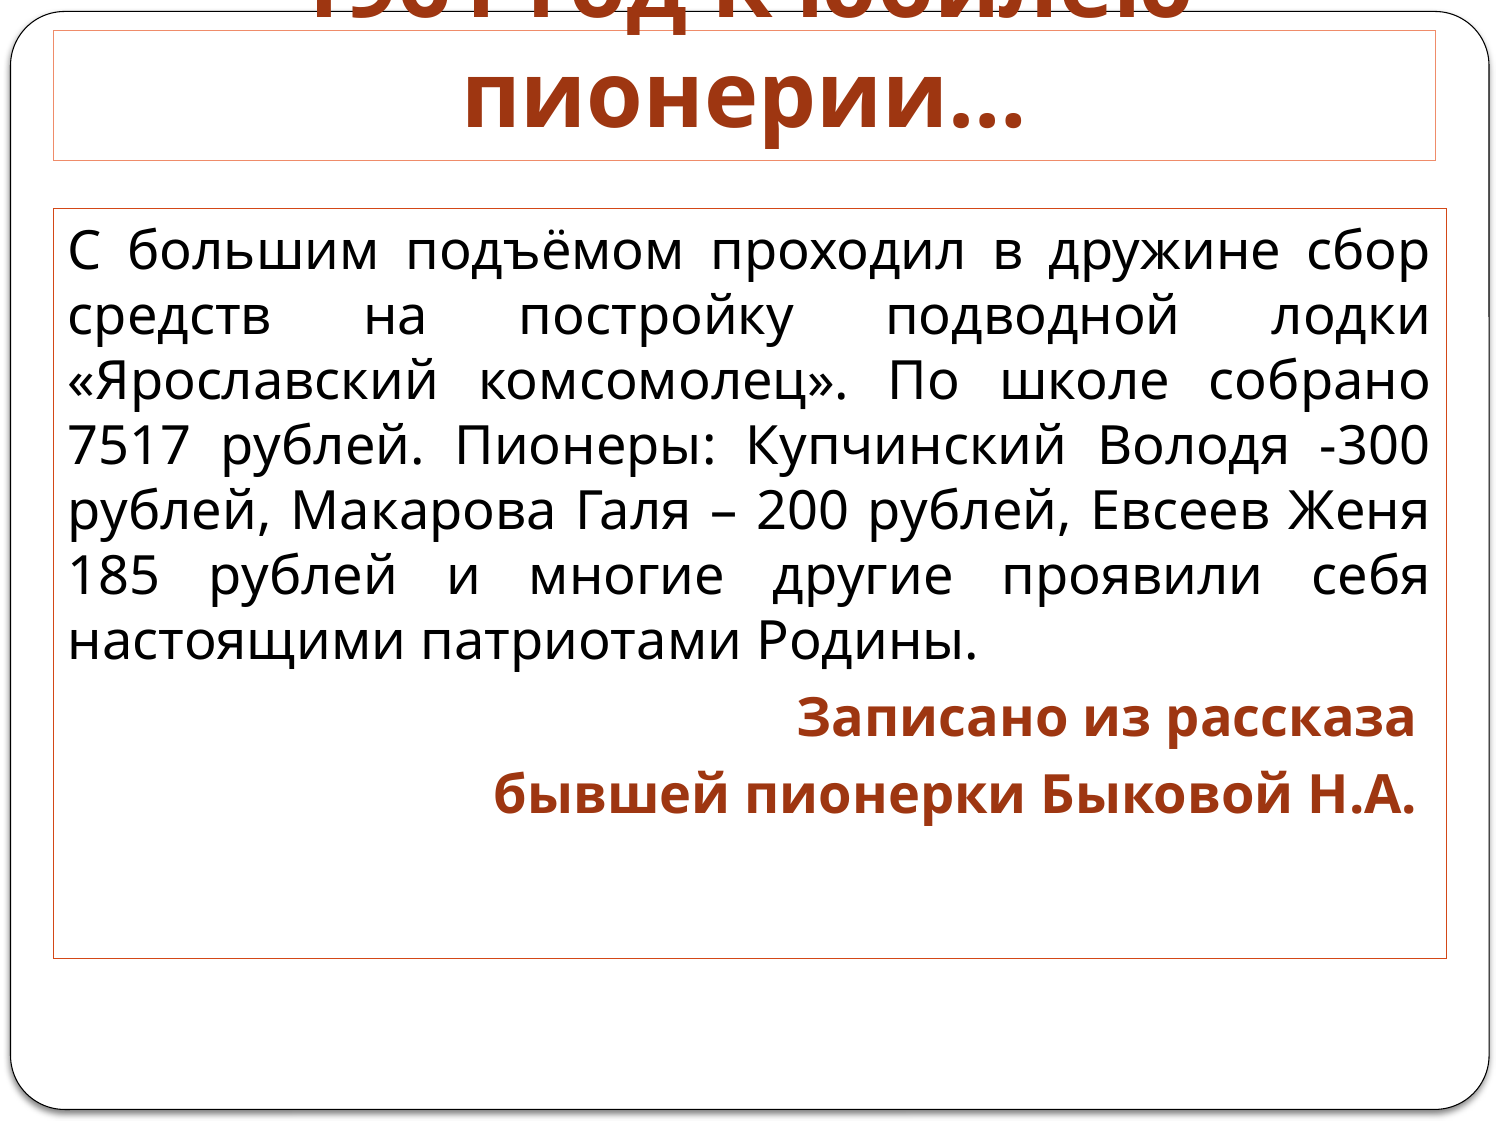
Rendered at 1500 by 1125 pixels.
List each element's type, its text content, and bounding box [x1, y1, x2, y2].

list С большим подъёмом проходил в дружине сбор средств на постройку подводной лодки «Ярославский комсомолец». По школе собрано 7517 рублей. Пионеры: Купчинский Володя -300 рублей, Макарова Галя – 200 рублей, Евсеев Женя 185 рублей и многие другие проявили себя настоящими патриотами Родины. Записано из рассказа бывшей пионерки Быковой Н.А. [53, 208, 1447, 959]
title 1961 год К юбилею пионерии… [53, 30, 1436, 161]
